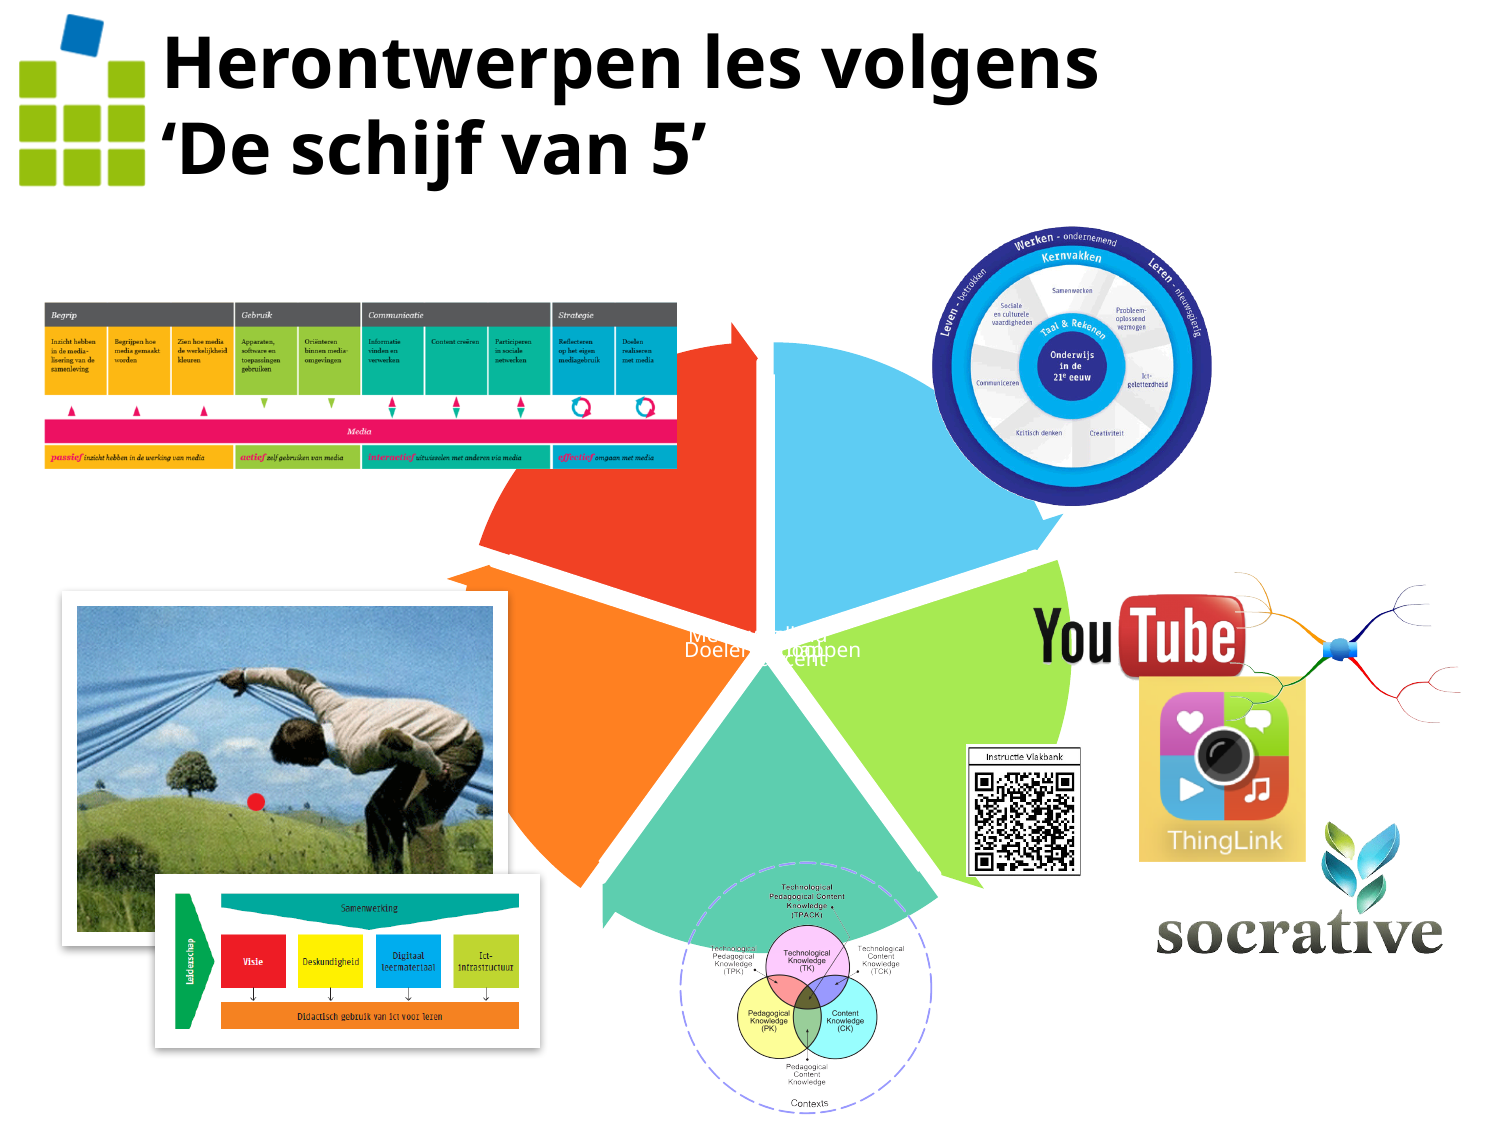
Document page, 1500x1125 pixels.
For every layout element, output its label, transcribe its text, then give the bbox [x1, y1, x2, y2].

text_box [265, 314, 1266, 982]
picture [1033, 547, 1484, 972]
picture [679, 860, 934, 1117]
picture [966, 744, 1083, 878]
title Herontwerpen les volgens ‘De schijf van 5’ [146, 8, 1495, 197]
picture [17, 3, 147, 197]
picture [76, 605, 526, 1035]
picture [926, 219, 1217, 512]
picture [43, 302, 677, 469]
